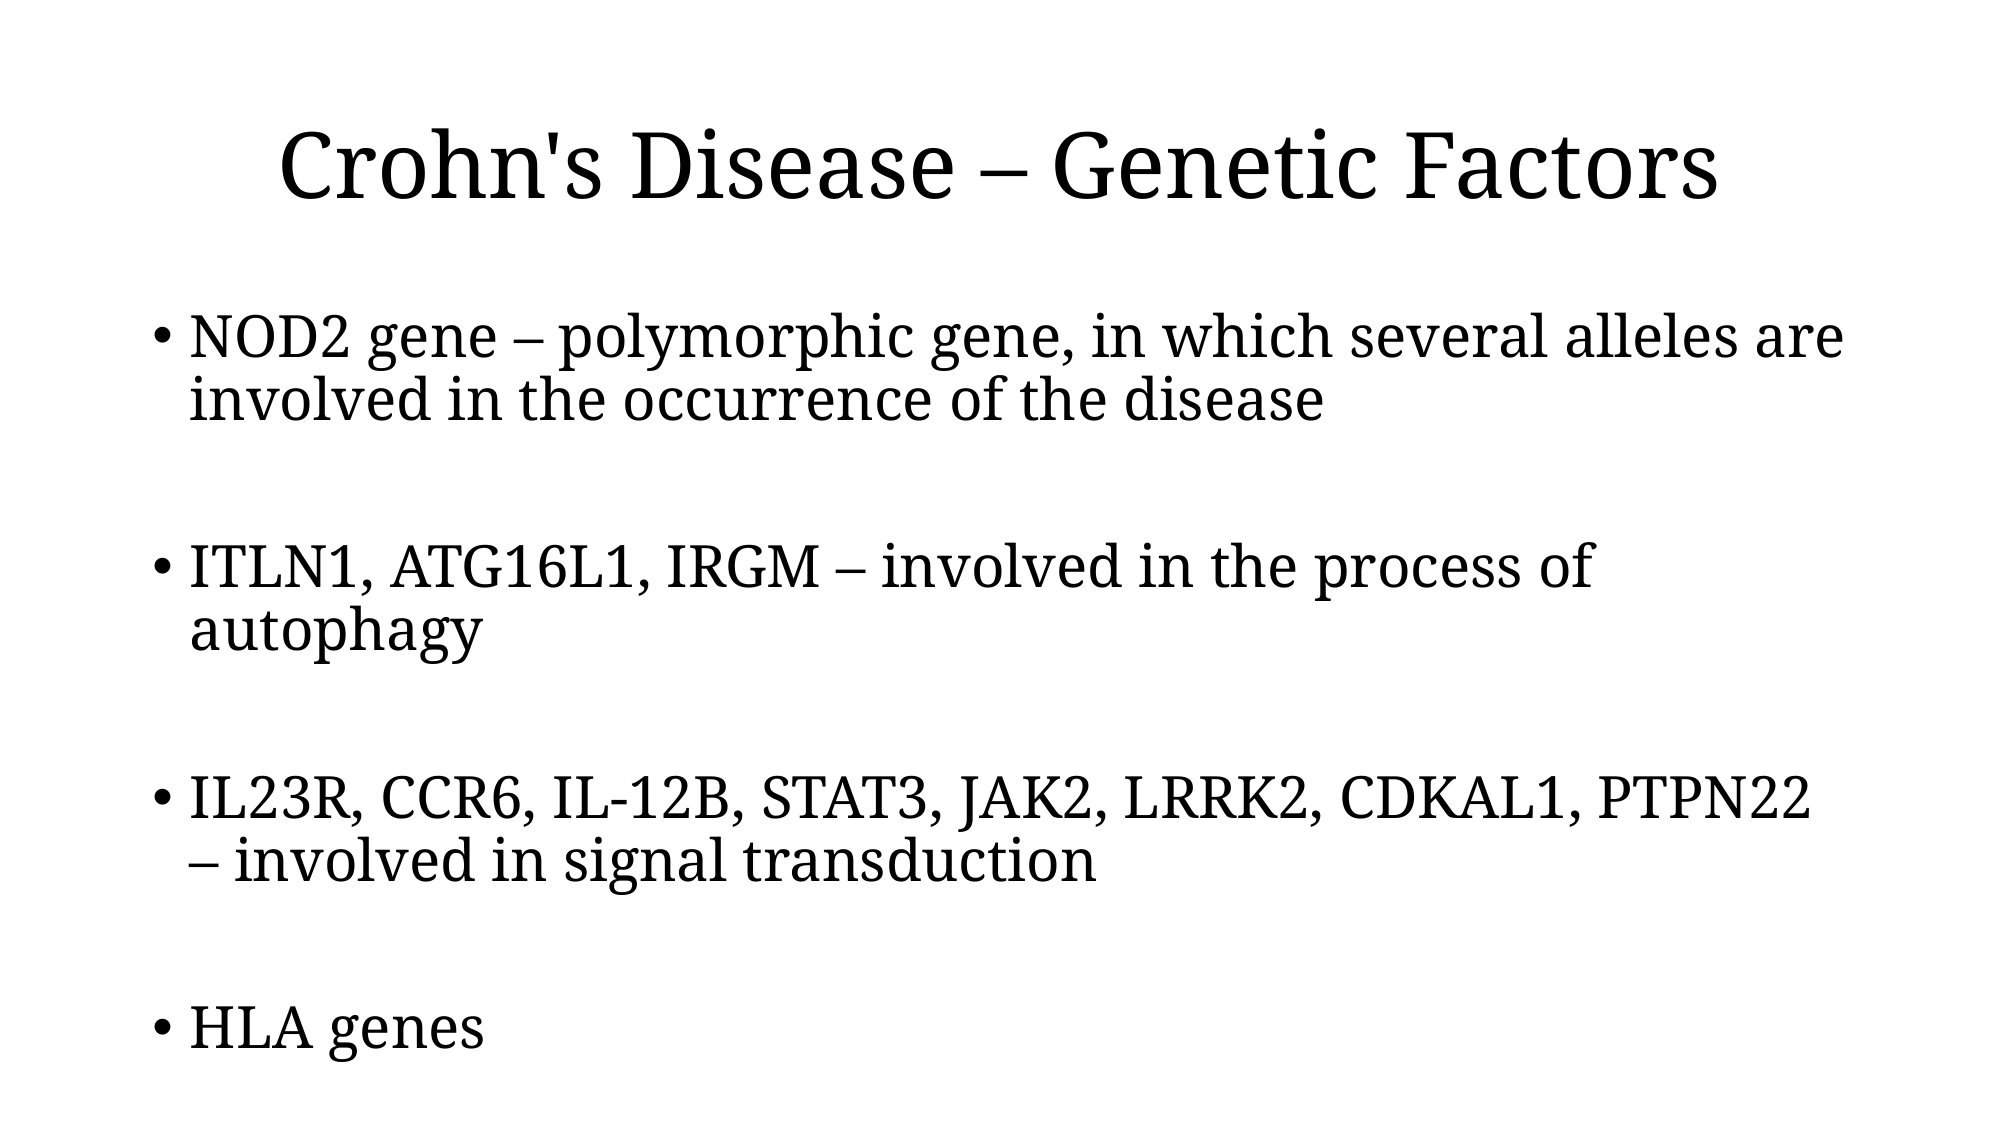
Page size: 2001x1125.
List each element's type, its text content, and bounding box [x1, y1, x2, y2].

list NOD2 gene – polymorphic gene, in which several alleles are involved in the occurrence of the disease ITLN1, ATG16L1, IRGM – involved in the process of autophagy IL23R, CCR6, IL-12B, STAT3, JAK2, LRRK2, CDKAL1, PTPN22 – involved in signal transduction HLA genes [137, 299, 1863, 1014]
title Crohn's Disease – Genetic Factors [137, 59, 1863, 278]
